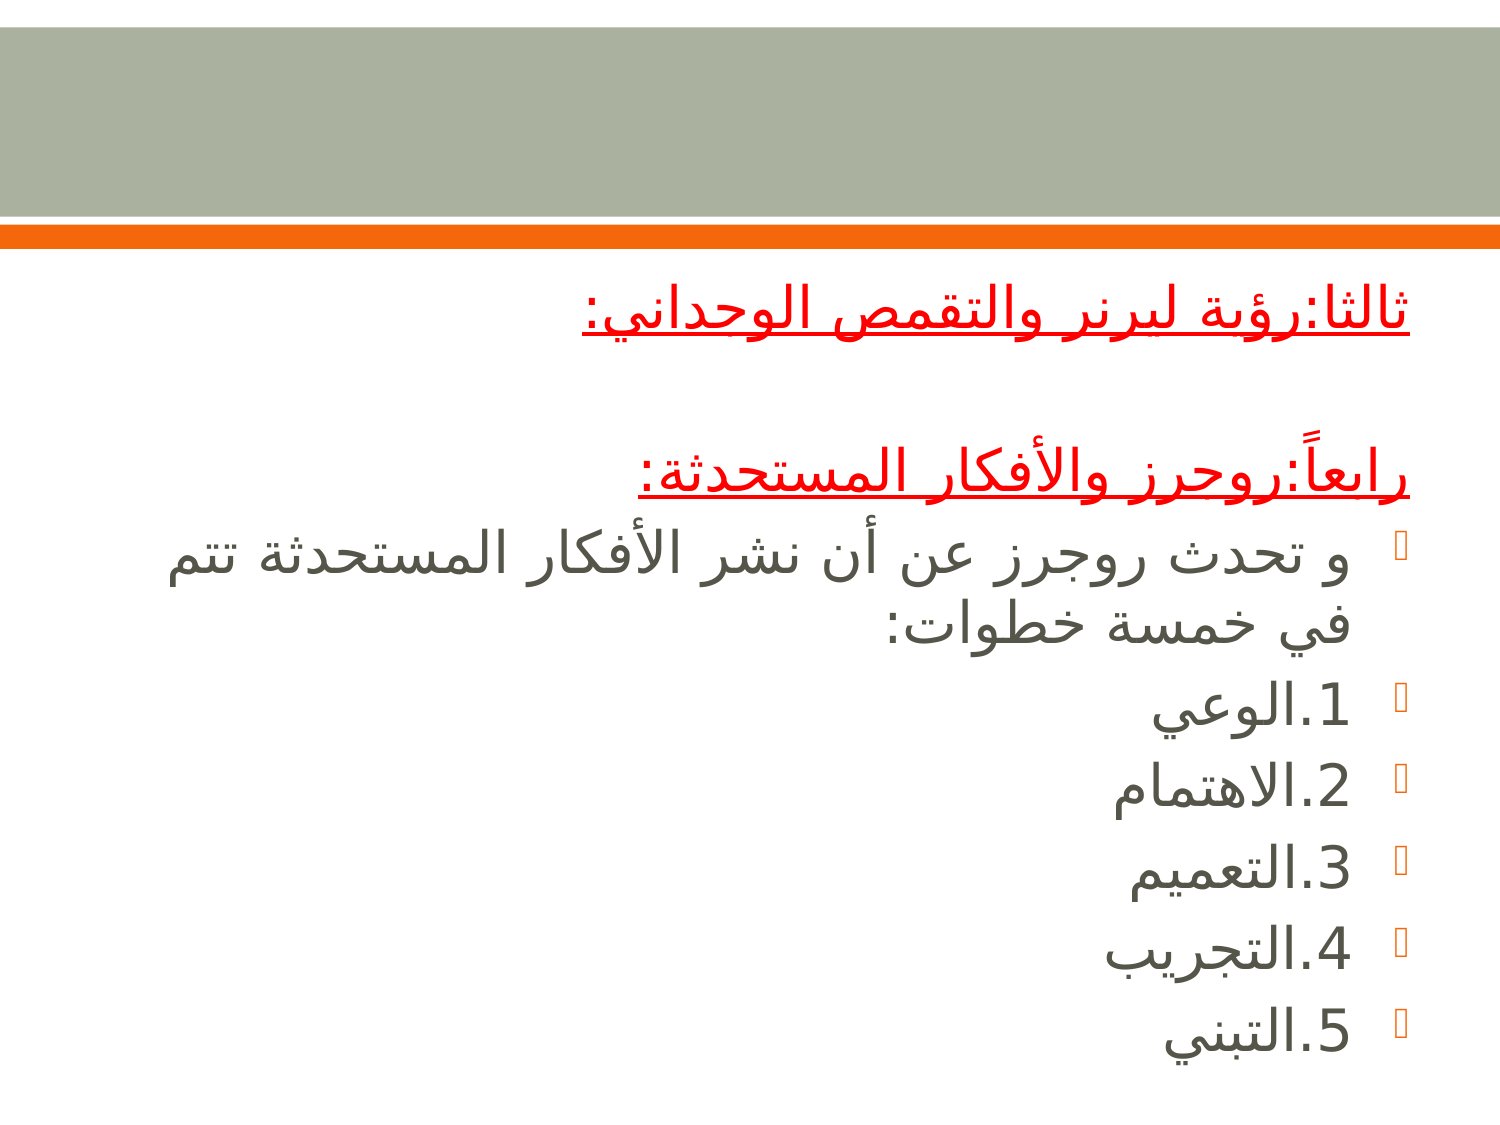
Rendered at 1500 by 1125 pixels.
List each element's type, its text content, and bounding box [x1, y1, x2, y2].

list ثالثا:رؤية ليرنر والتقمص الوجداني: رابعاً:روجرز والأفكار المستحدثة: و تحدث روجرز عن أن نشر الأفكار المستحدثة تتم في خمسة خطوات: 1.الوعي 2.الاهتمام 3.التعميم 4.التجريب 5.التبني [75, 262, 1425, 1005]
